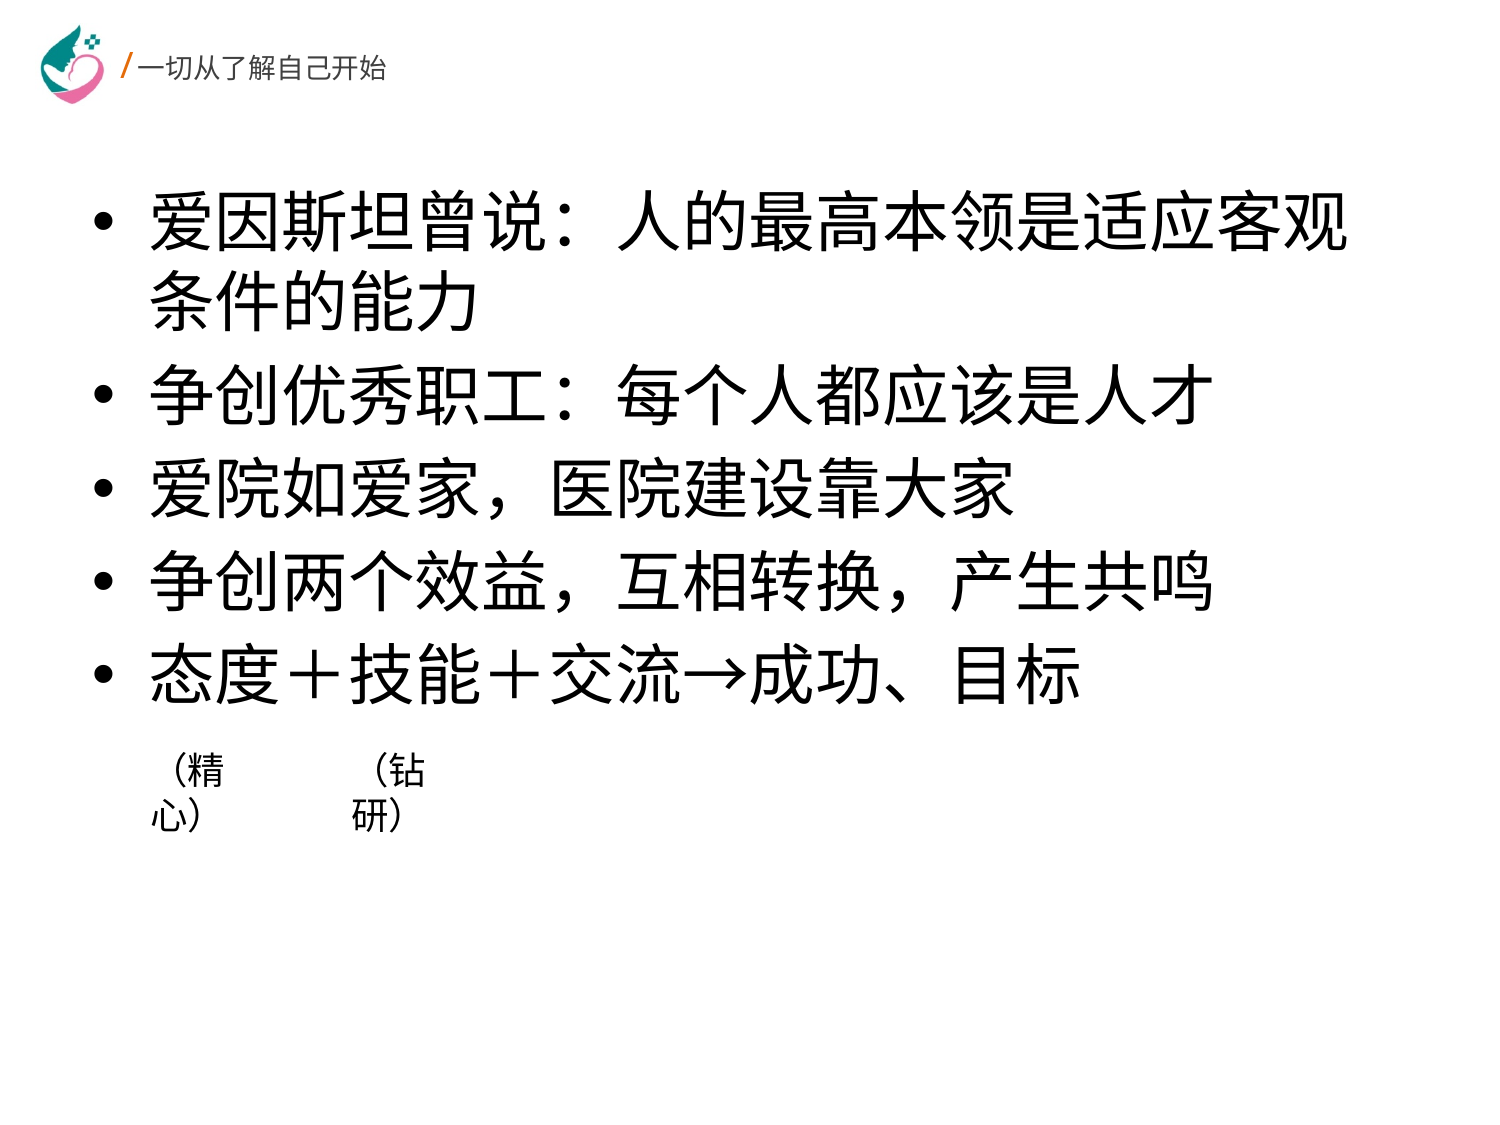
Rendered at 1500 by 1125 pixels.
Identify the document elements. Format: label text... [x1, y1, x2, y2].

text_box （钻研） [336, 739, 502, 845]
picture [35, 23, 111, 106]
text_box （精心） [135, 739, 313, 845]
list 爱因斯坦曾说：人的最高本领是适应客观条件的能力 争创优秀职工：每个人都应该是人才 爱院如爱家，医院建设靠大家 争创两个效益，互相转换，产生共鸣 态度＋技能＋交流→成功、目标 [76, 172, 1428, 1010]
